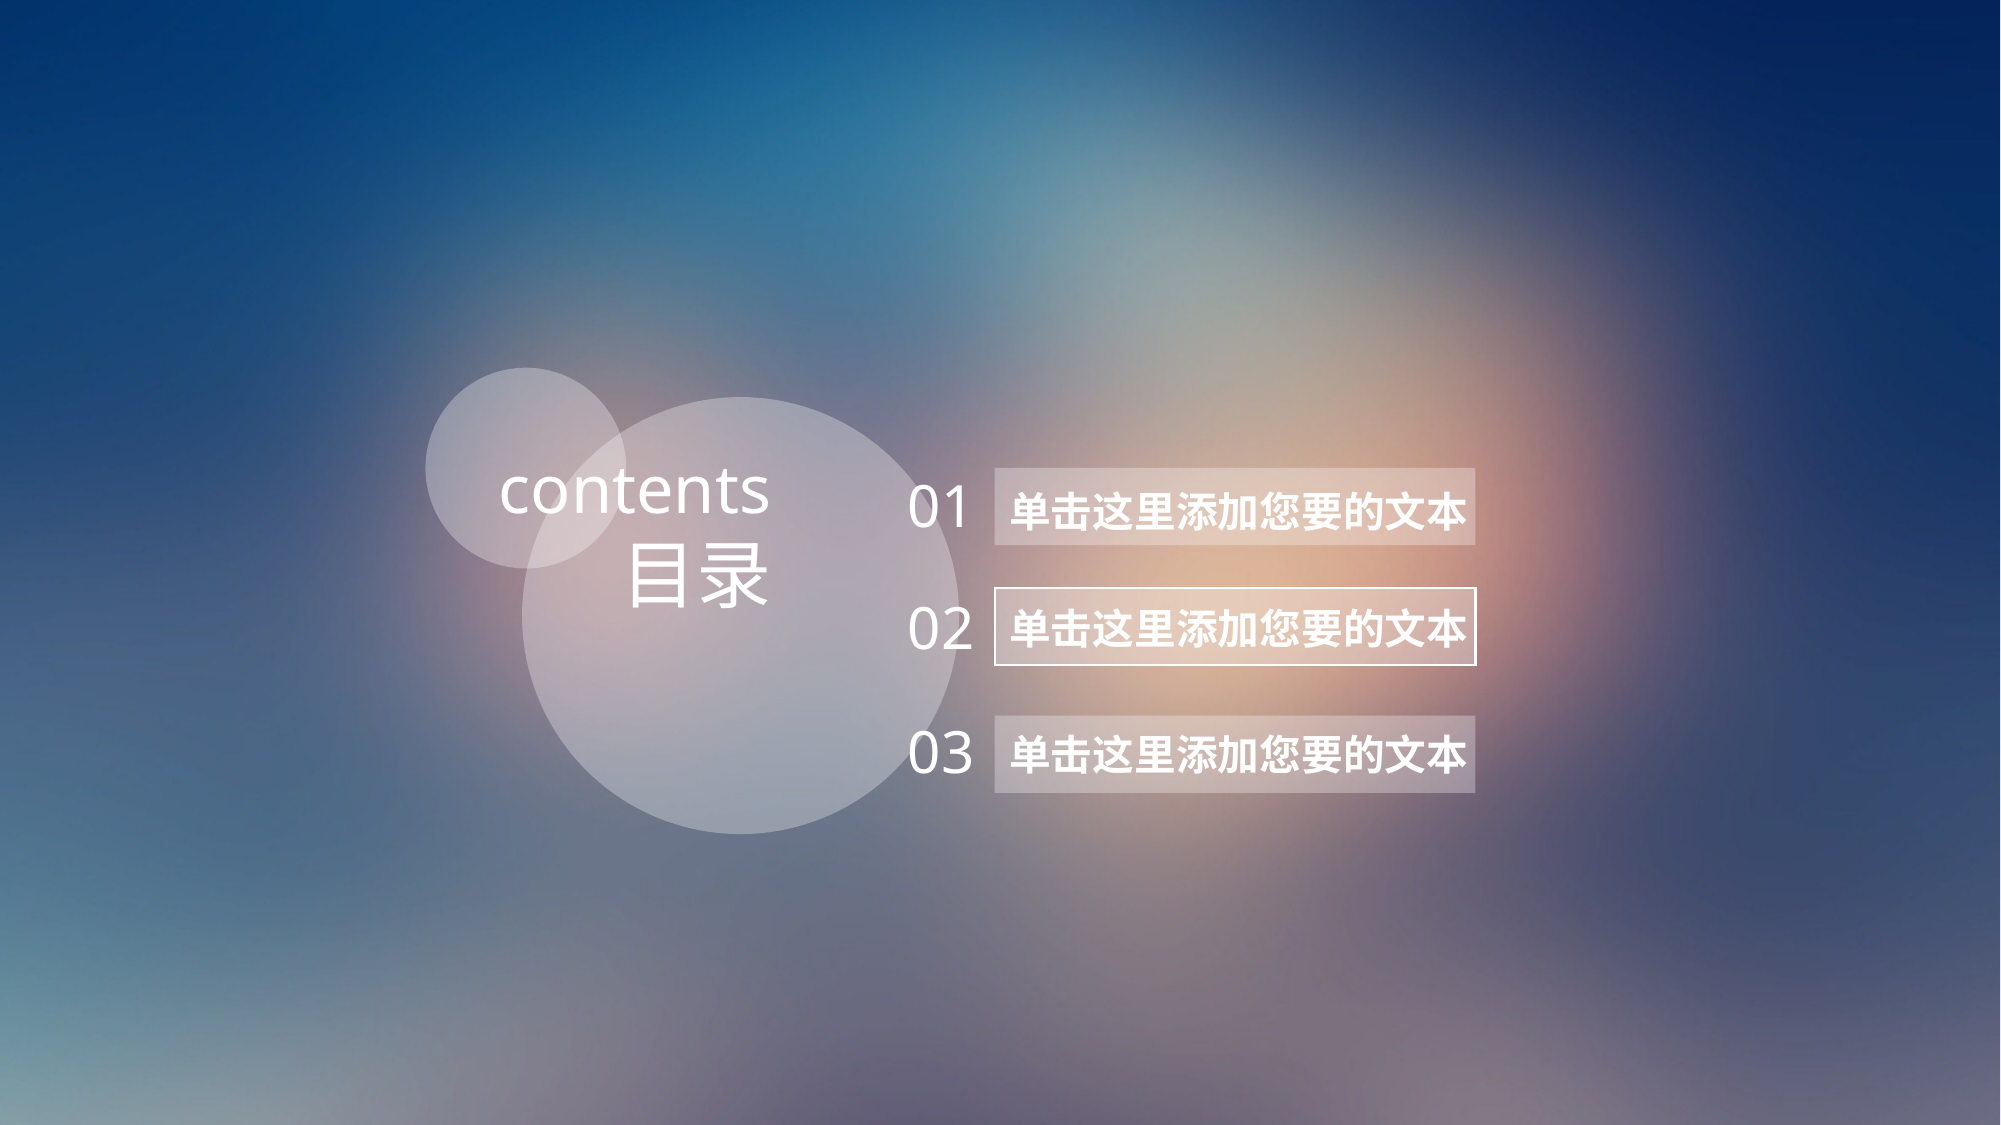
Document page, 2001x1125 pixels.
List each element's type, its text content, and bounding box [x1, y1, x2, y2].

text_box [995, 587, 1476, 595]
text_box 01 [893, 461, 995, 547]
text_box 单击这里添加您要的文本 [995, 721, 1508, 787]
text_box [995, 661, 1476, 666]
text_box 03 [893, 708, 995, 793]
text_box [522, 397, 957, 835]
text_box [995, 467, 1476, 478]
text_box 单击这里添加您要的文本 [995, 595, 1508, 661]
text_box 02 [893, 583, 995, 669]
text_box contents 目录 [466, 439, 787, 625]
text_box 单击这里添加您要的文本 [994, 478, 1508, 544]
text_box [425, 367, 622, 549]
text_box [995, 715, 1476, 721]
picture [0, 0, 2001, 1125]
text_box [995, 787, 1476, 793]
